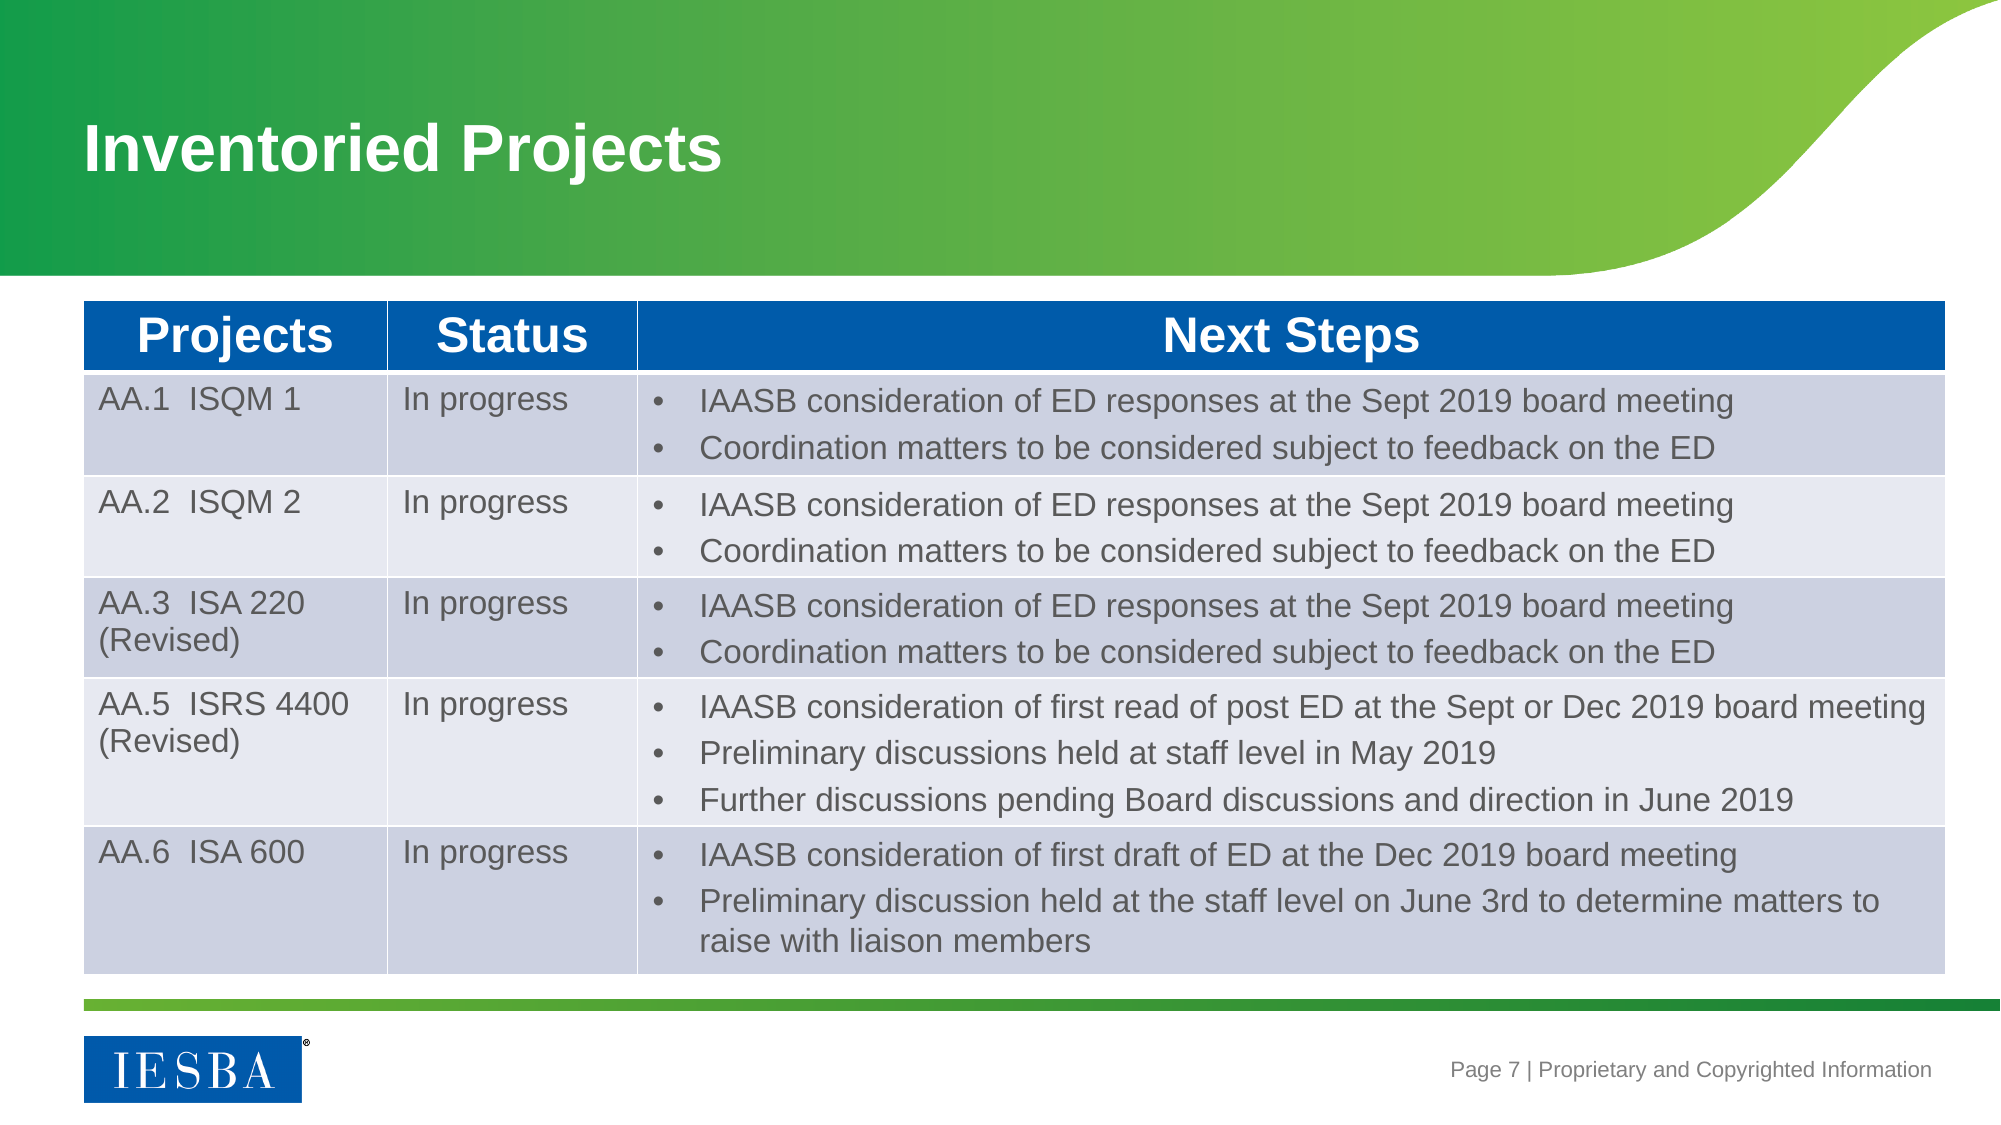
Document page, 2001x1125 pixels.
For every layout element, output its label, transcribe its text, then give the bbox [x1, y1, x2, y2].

table_cell In progress [388, 578, 637, 677]
table_cell AA.3 ISA 220 (Revised) [84, 578, 387, 677]
table_cell IAASB consideration of ED responses at the Sept 2019 board meeting Coordination matters to be considered subject to feedback on the ED [638, 578, 1945, 677]
table_cell AA.6 ISA 600 [84, 827, 387, 974]
picture [84, 1036, 310, 1103]
table_cell IAASB consideration of ED responses at the Sept 2019 board meeting Coordination matters to be considered subject to feedback on the ED [638, 477, 1945, 576]
table_cell IAASB consideration of first read of post ED at the Sept or Dec 2019 board meeting Preliminary discussions held at staff level in May 2019 Further discussions pending Board discussions and direction in June 2019 [638, 679, 1945, 825]
table_cell In progress [388, 477, 637, 576]
table_cell IAASB consideration of first draft of ED at the Dec 2019 board meeting Preliminary discussion held at the staff level on June 3rd to determine matters to raise with liaison members [638, 827, 1945, 974]
table_cell IAASB consideration of ED responses at the Sept 2019 board meeting Coordination matters to be considered subject to feedback on the ED [638, 375, 1945, 475]
picture [0, 0, 2000, 276]
table_cell In progress [388, 375, 637, 475]
table_header Status [388, 301, 637, 370]
title Inventoried Projects [83, 101, 1734, 189]
table_cell In progress [388, 827, 637, 974]
table_cell In progress [388, 679, 637, 825]
table_cell AA.2 ISQM 2 [84, 477, 387, 576]
table_cell AA.1 ISQM 1 [84, 375, 387, 475]
table_header Projects [84, 301, 387, 370]
table_cell AA.5 ISRS 4400 (Revised) [84, 679, 387, 825]
table_header Next Steps [638, 301, 1945, 370]
